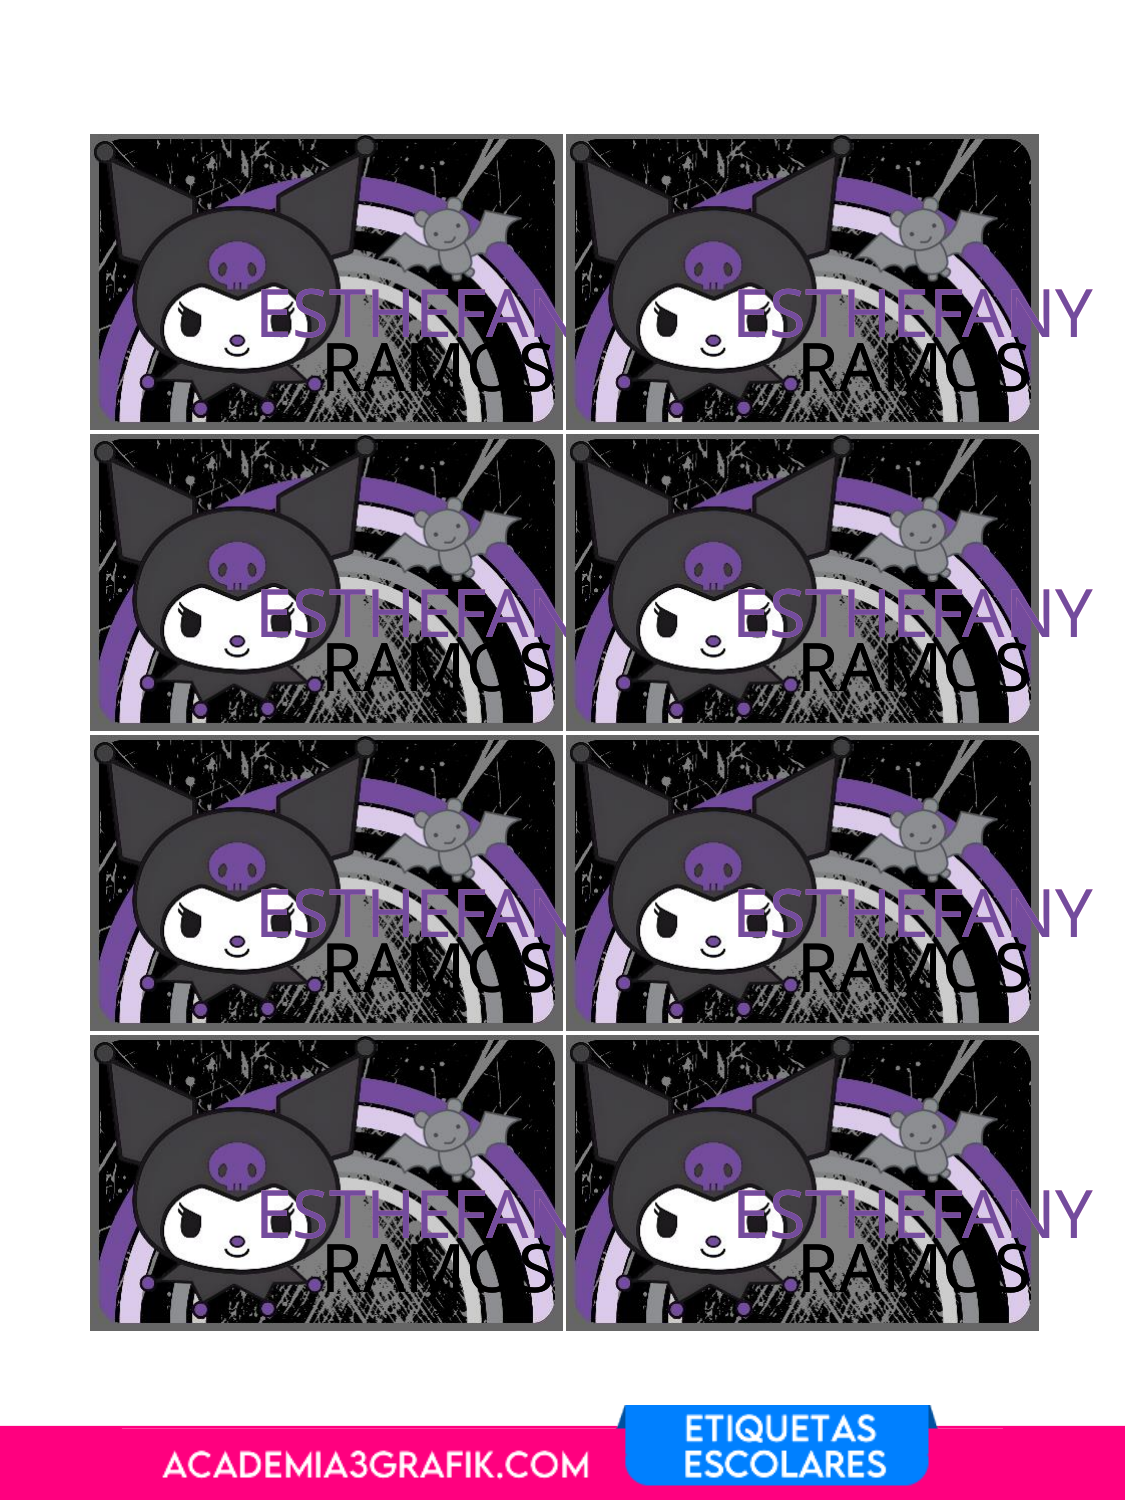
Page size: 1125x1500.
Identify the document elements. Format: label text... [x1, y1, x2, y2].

picture [89, 134, 563, 430]
picture [566, 735, 1039, 1031]
picture [566, 434, 1039, 731]
text_box RAMOS [1039, 617, 1047, 713]
picture [566, 1035, 1039, 1331]
text_box RAMOS [1039, 917, 1047, 1013]
picture [122, 1405, 1003, 1500]
text_box ESTHEFANY [1039, 563, 1109, 659]
text_box ESTHEFANY [1039, 1164, 1109, 1259]
picture [89, 735, 563, 1031]
picture [89, 434, 563, 731]
picture [566, 134, 1039, 430]
picture [89, 1035, 563, 1331]
text_box RAMOS [1039, 317, 1047, 413]
text_box RAMOS [1039, 1218, 1047, 1313]
text_box ESTHEFANY [1039, 263, 1109, 358]
text_box ESTHEFANY [1039, 863, 1109, 959]
